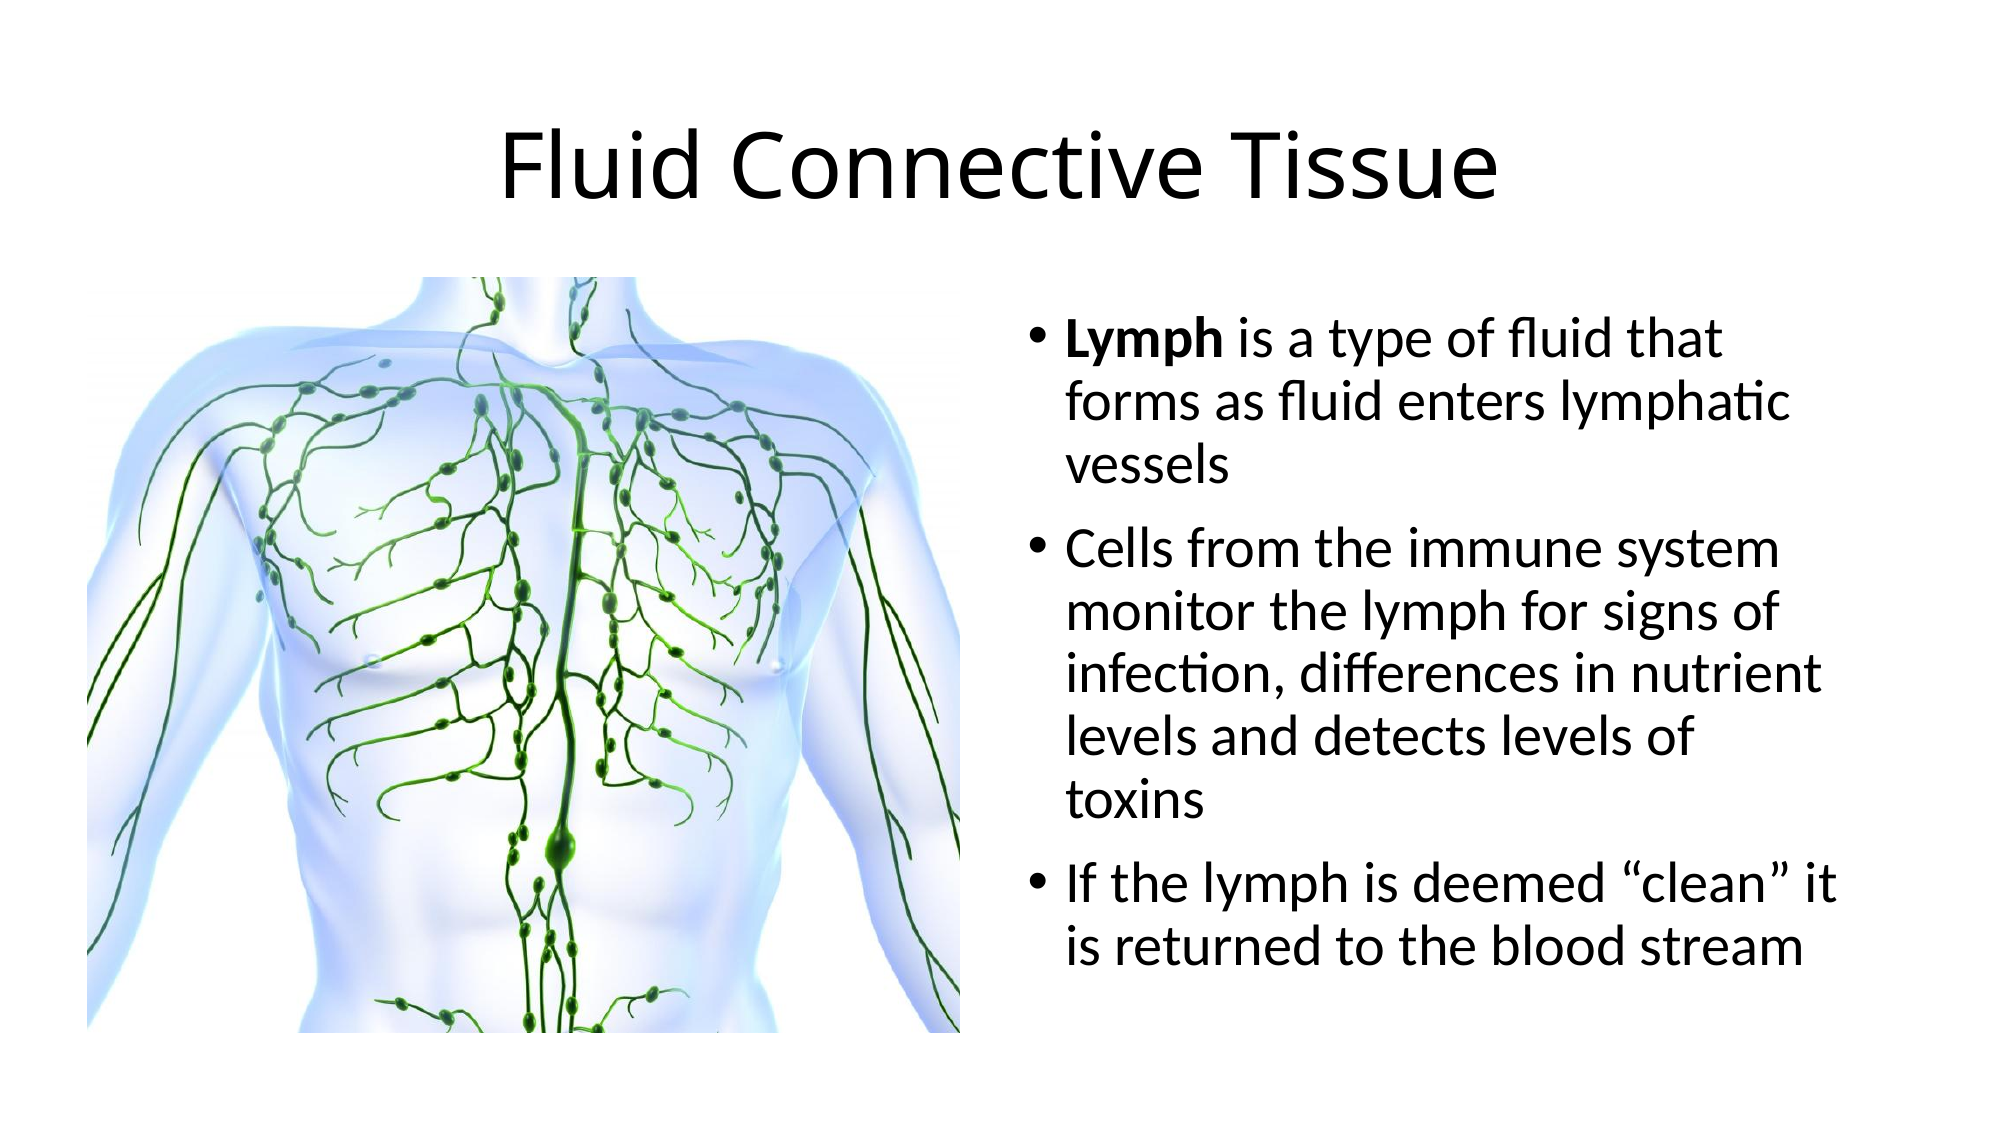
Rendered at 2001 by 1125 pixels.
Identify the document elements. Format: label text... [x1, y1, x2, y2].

title Fluid Connective Tissue [137, 59, 1863, 278]
list Lymph is a type of fluid that forms as fluid enters lymphatic vessels Cells from the immune system monitor the lymph for signs of infection, differences in nutrient levels and detects levels of toxins If the lymph is deemed “clean” it is returned to the blood stream [1012, 299, 1863, 1014]
picture [87, 277, 960, 1033]
